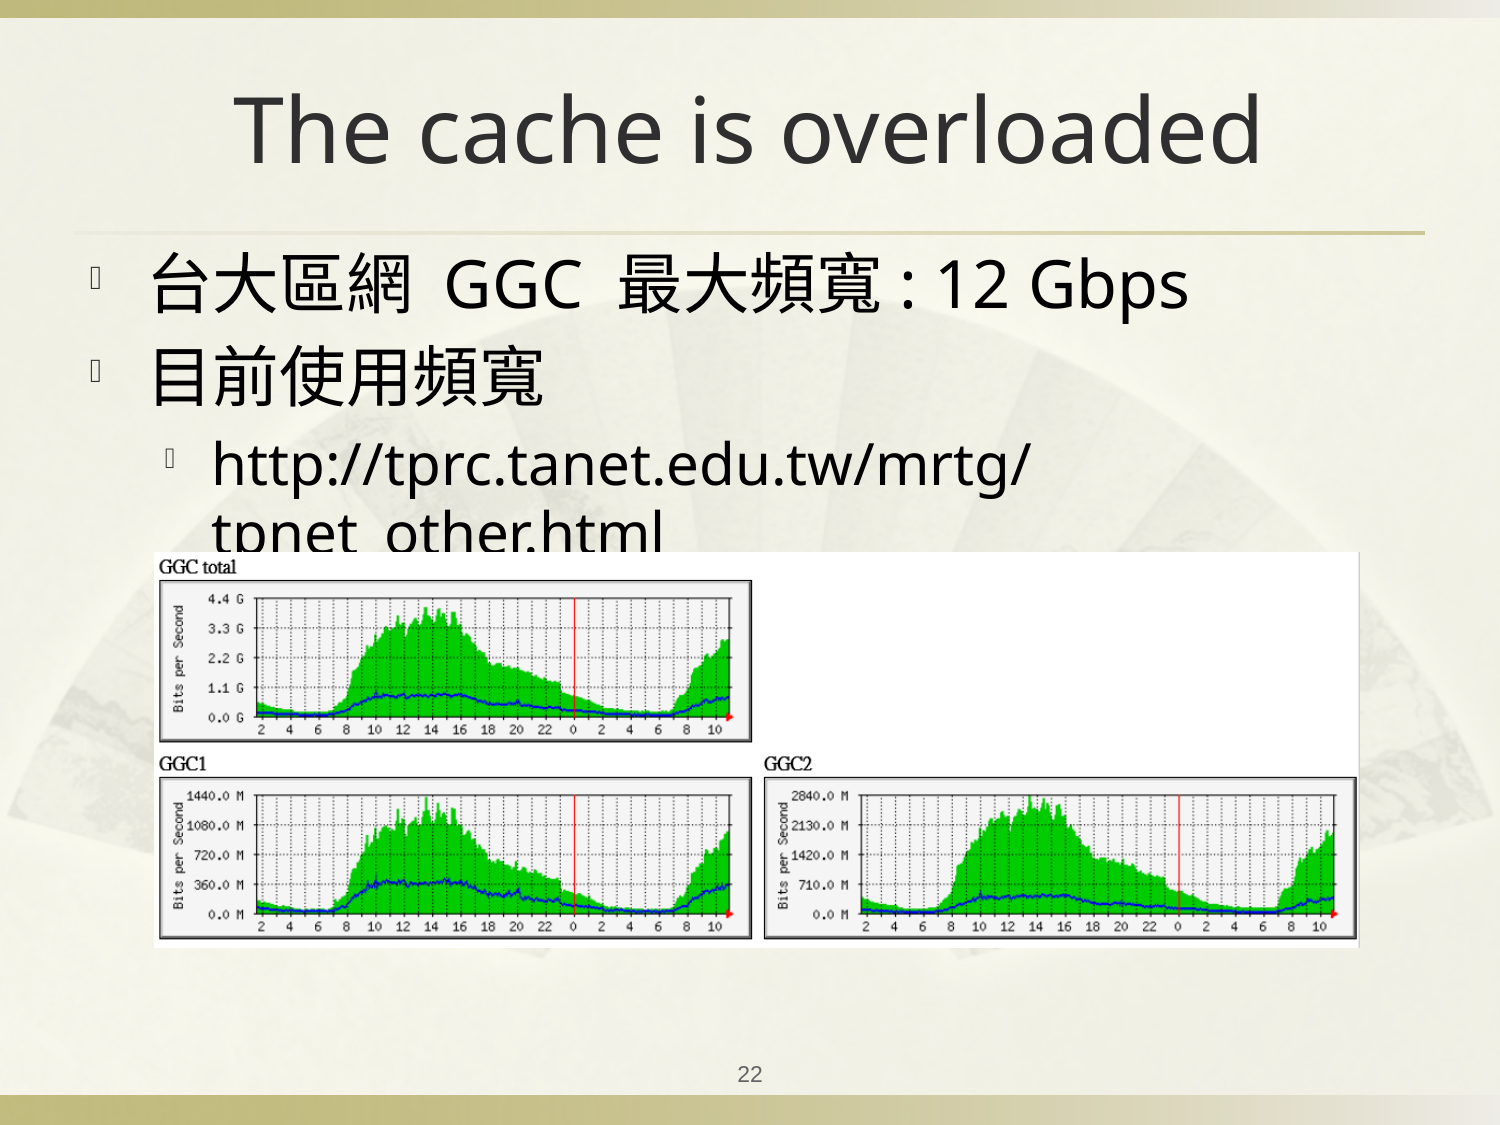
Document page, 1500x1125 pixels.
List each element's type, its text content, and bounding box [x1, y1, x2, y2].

picture [153, 552, 1361, 949]
slide_number 22 [675, 1050, 825, 1097]
title The cache is overloaded [75, 45, 1425, 209]
list 台大區網 GGC 最大頻寬: 12 Gbps 目前使用頻寬 http://tprc.tanet.edu.tw/mrtg/tpnet_other.html [75, 234, 1425, 1032]
